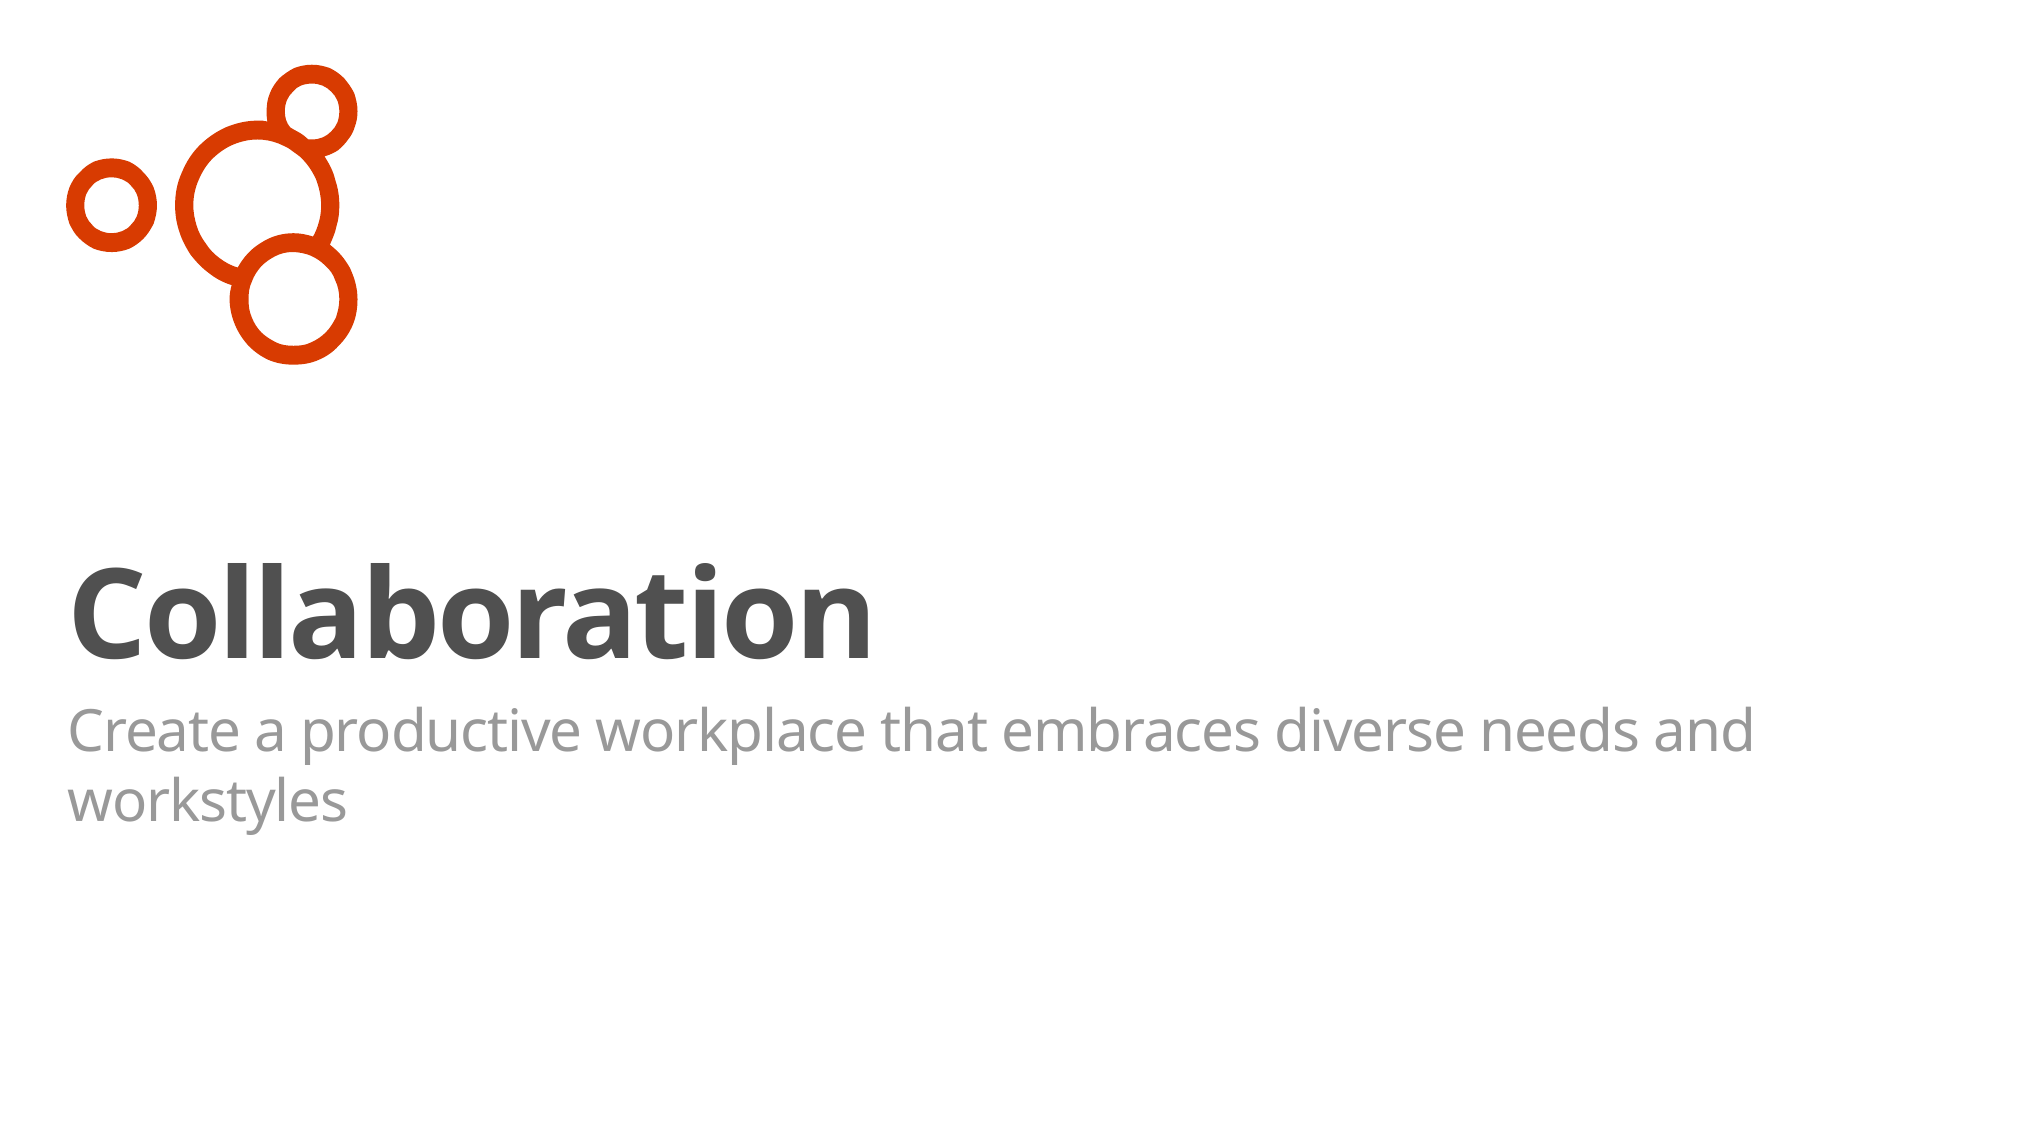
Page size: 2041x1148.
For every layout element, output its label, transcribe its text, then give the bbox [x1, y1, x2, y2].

text_box Collaboration [67, 542, 1493, 685]
text_box Create a productive workplace that embraces diverse needs and workstyles [67, 685, 2003, 841]
text_box [66, 158, 157, 253]
text_box [175, 64, 358, 365]
